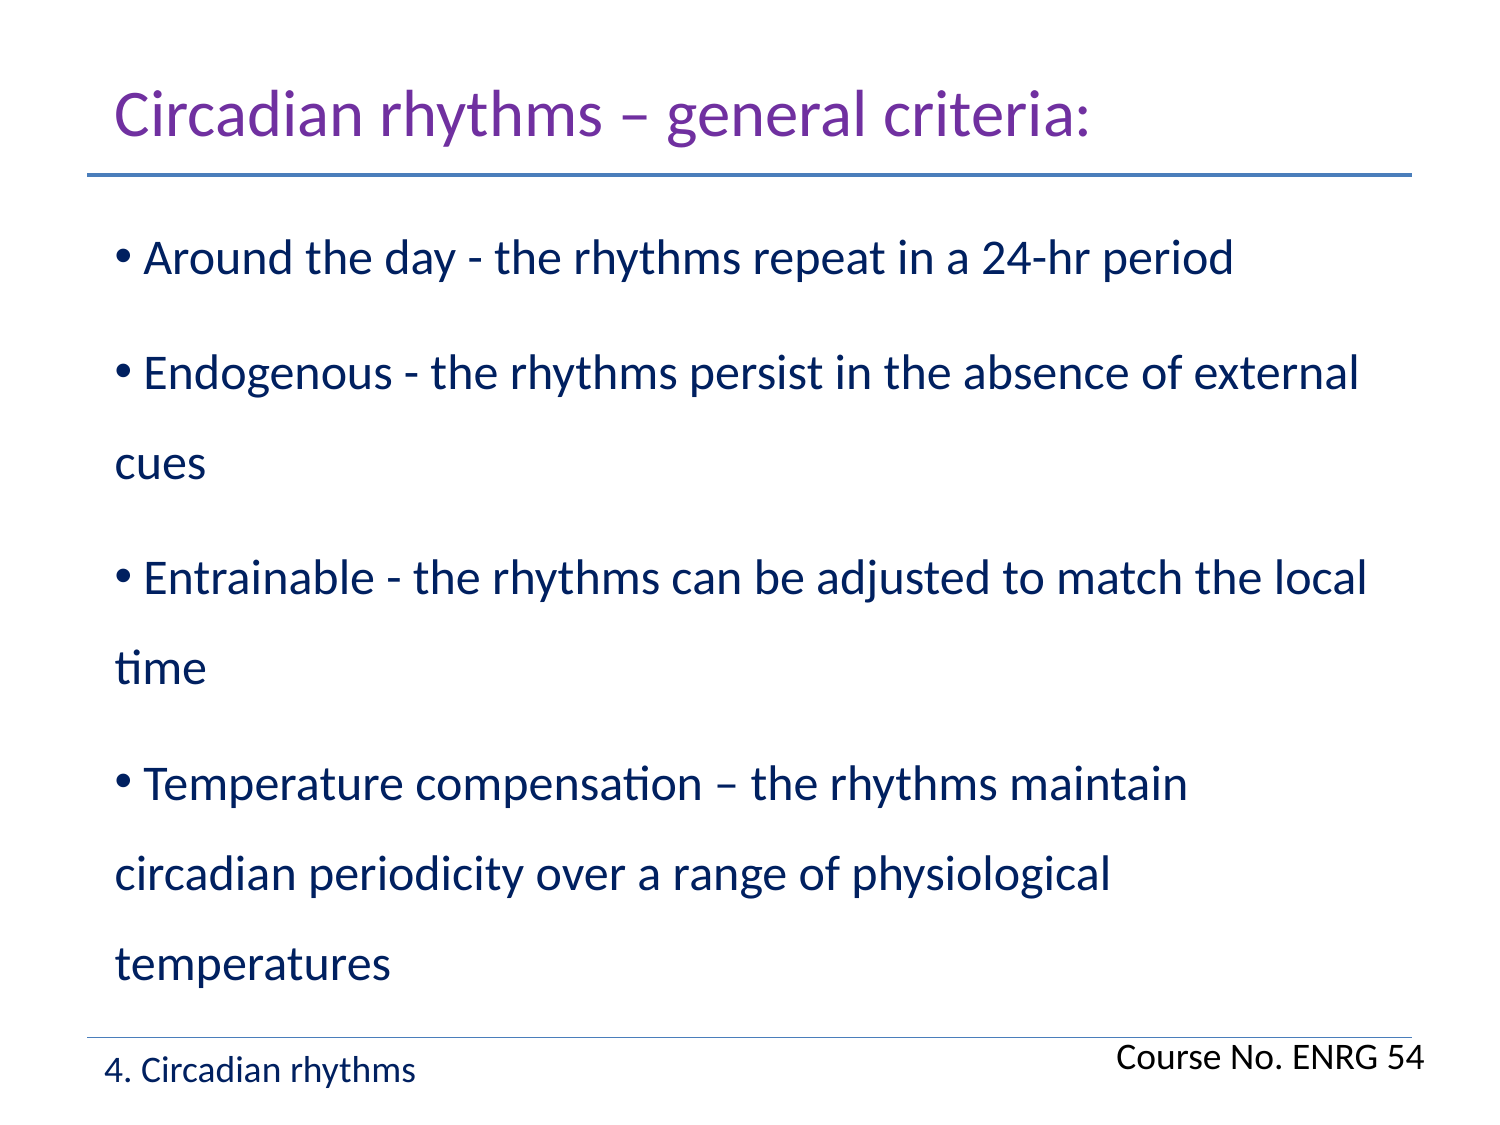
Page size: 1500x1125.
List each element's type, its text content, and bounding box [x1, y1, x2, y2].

text_box Circadian rhythms – general criteria: [99, 62, 1188, 158]
text_box Course No. ENRG 54 [1101, 1024, 1441, 1085]
text_box Around the day - the rhythms repeat in a 24-hr period Endogenous - the rhythms persist in the absence of external cues Entrainable - the rhythms can be adjusted to match the local time Temperature compensation – the rhythms maintain circadian periodicity over a range of physiological temperatures [99, 187, 1388, 998]
text_box 4. Circadian rhythms [89, 1045, 432, 1098]
